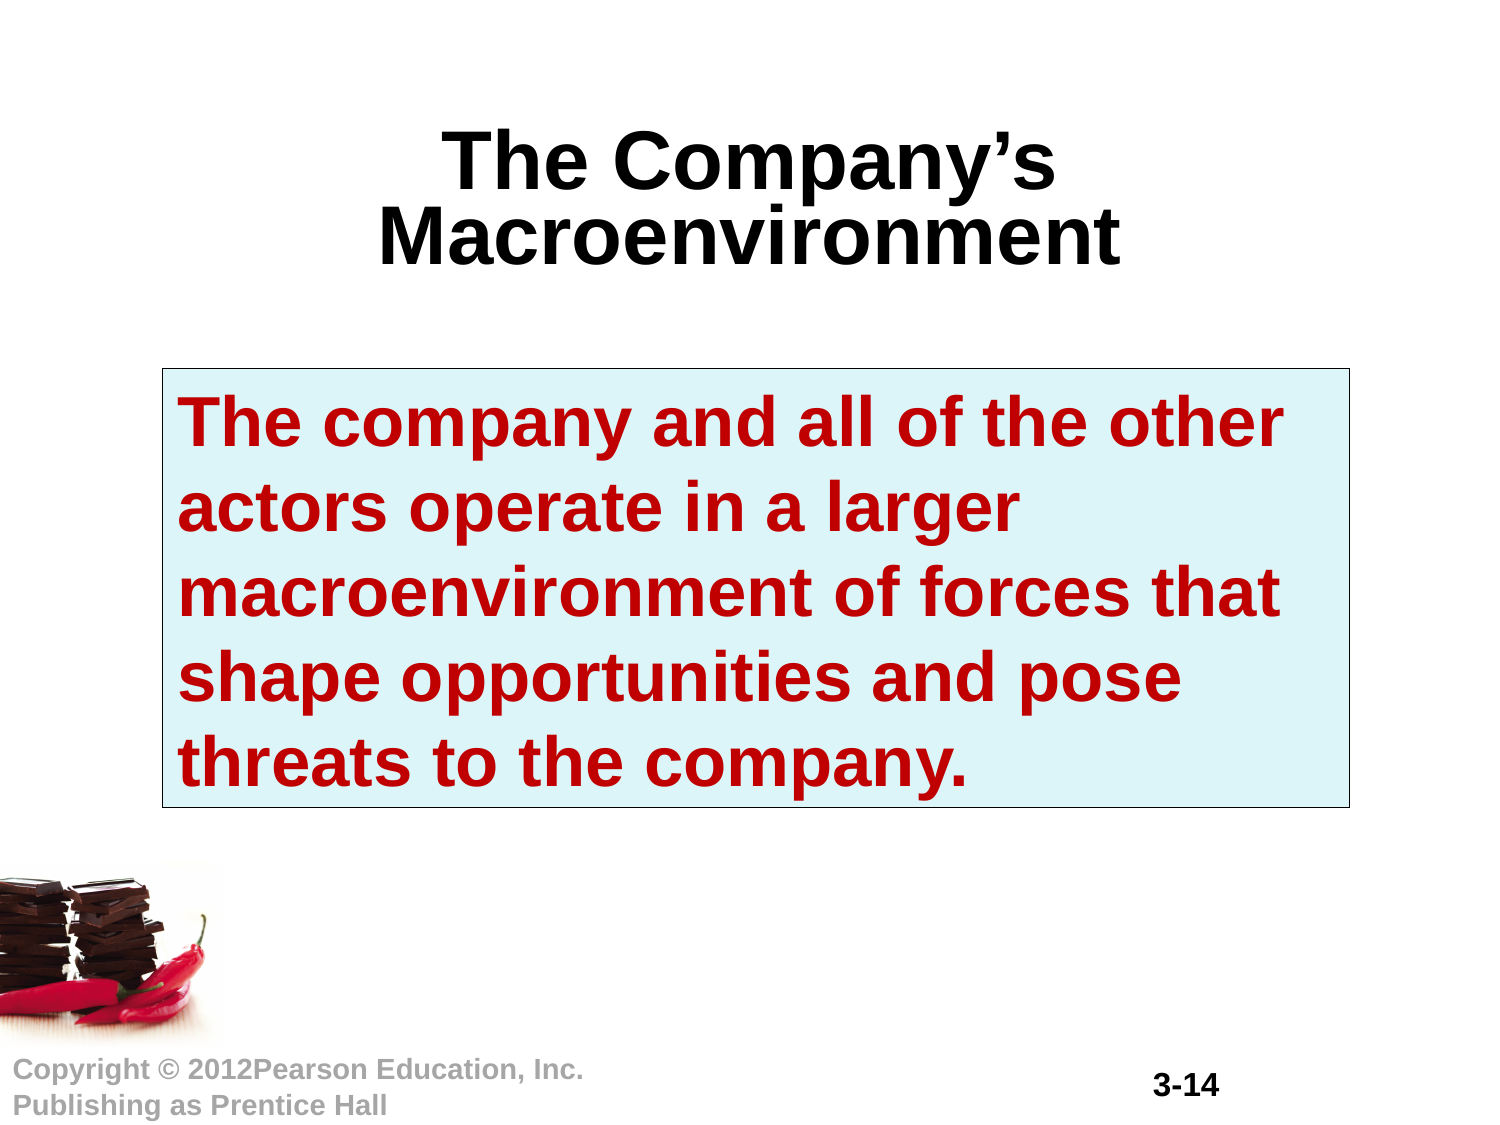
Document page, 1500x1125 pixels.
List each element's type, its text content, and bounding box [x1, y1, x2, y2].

picture [0, 862, 225, 1050]
text_box The company and all of the other actors operate in a larger macroenvironment of forces that shape opportunities and pose threats to the company. [162, 368, 1350, 808]
title The Company’s Macroenvironment [112, 74, 1388, 263]
